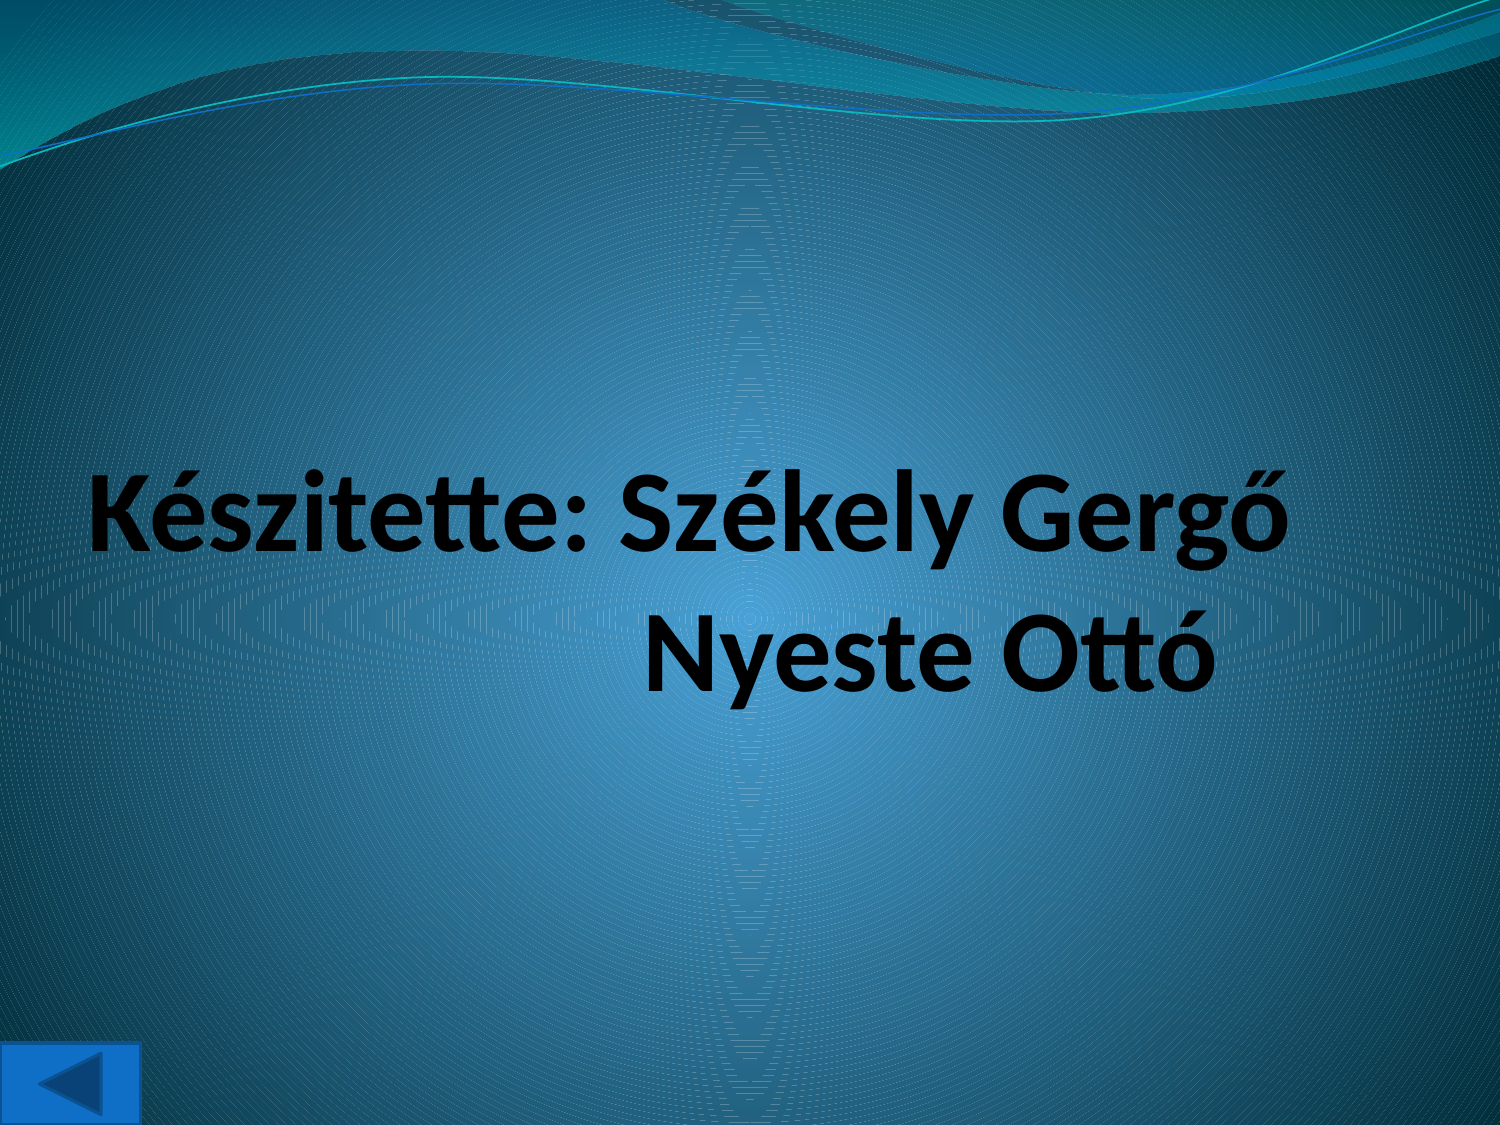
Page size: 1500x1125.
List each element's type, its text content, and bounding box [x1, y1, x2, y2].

title Készitette: Székely Gergő Nyeste Ottó [87, 105, 1376, 715]
text_box [0, 1041, 142, 1125]
